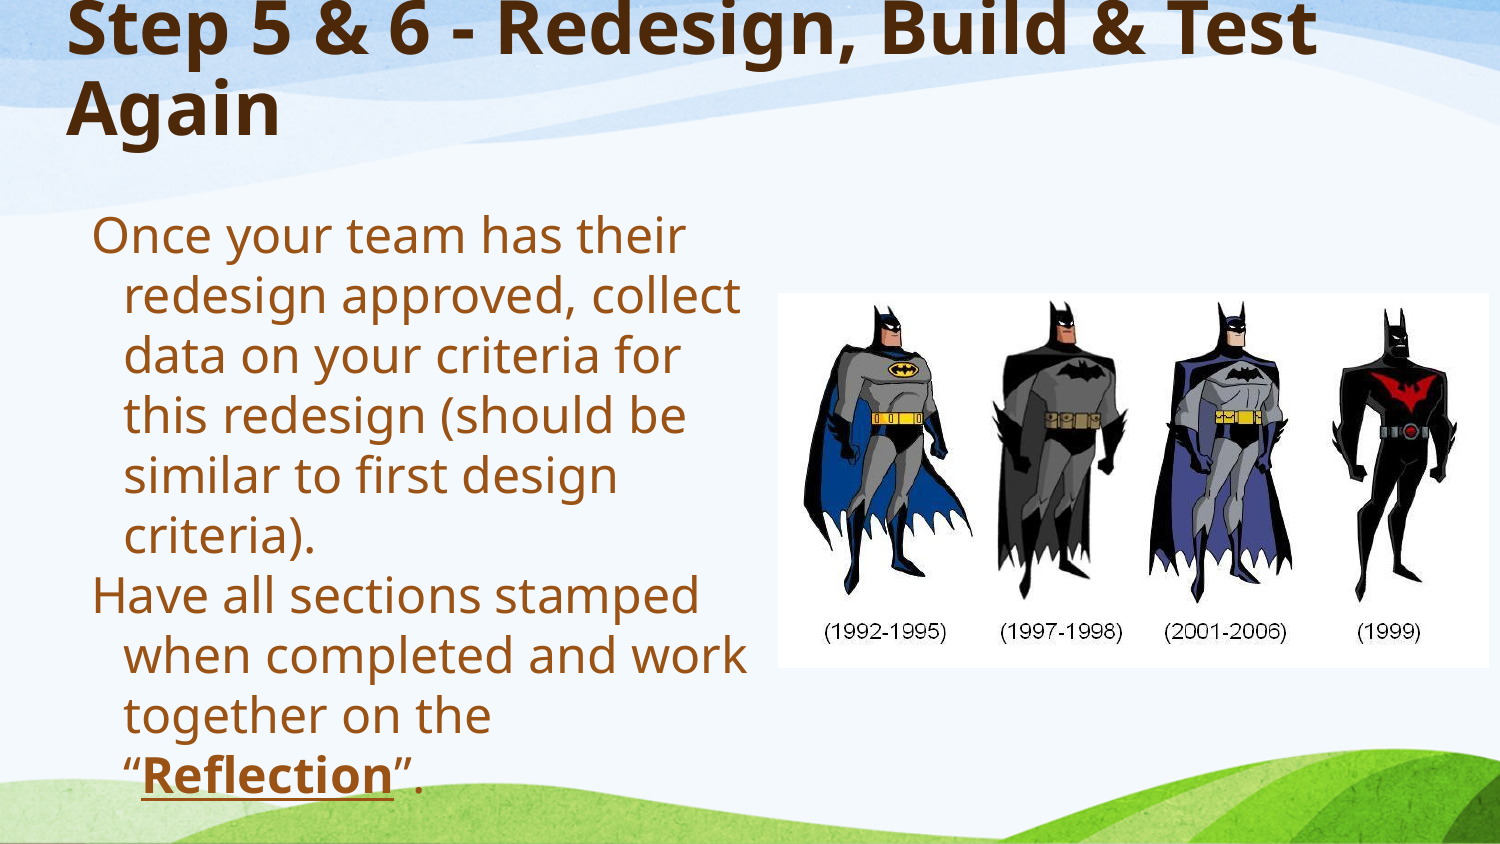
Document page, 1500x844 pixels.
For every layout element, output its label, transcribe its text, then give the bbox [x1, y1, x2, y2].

title Step 5 & 6 - Redesign, Build & Test Again [51, 72, 1449, 167]
list Once your team has their redesign approved, collect data on your criteria for this redesign (should be similar to first design criteria). Have all sections stamped when completed and work together on the “Reflection”. [51, 189, 796, 773]
picture [0, 0, 1500, 844]
